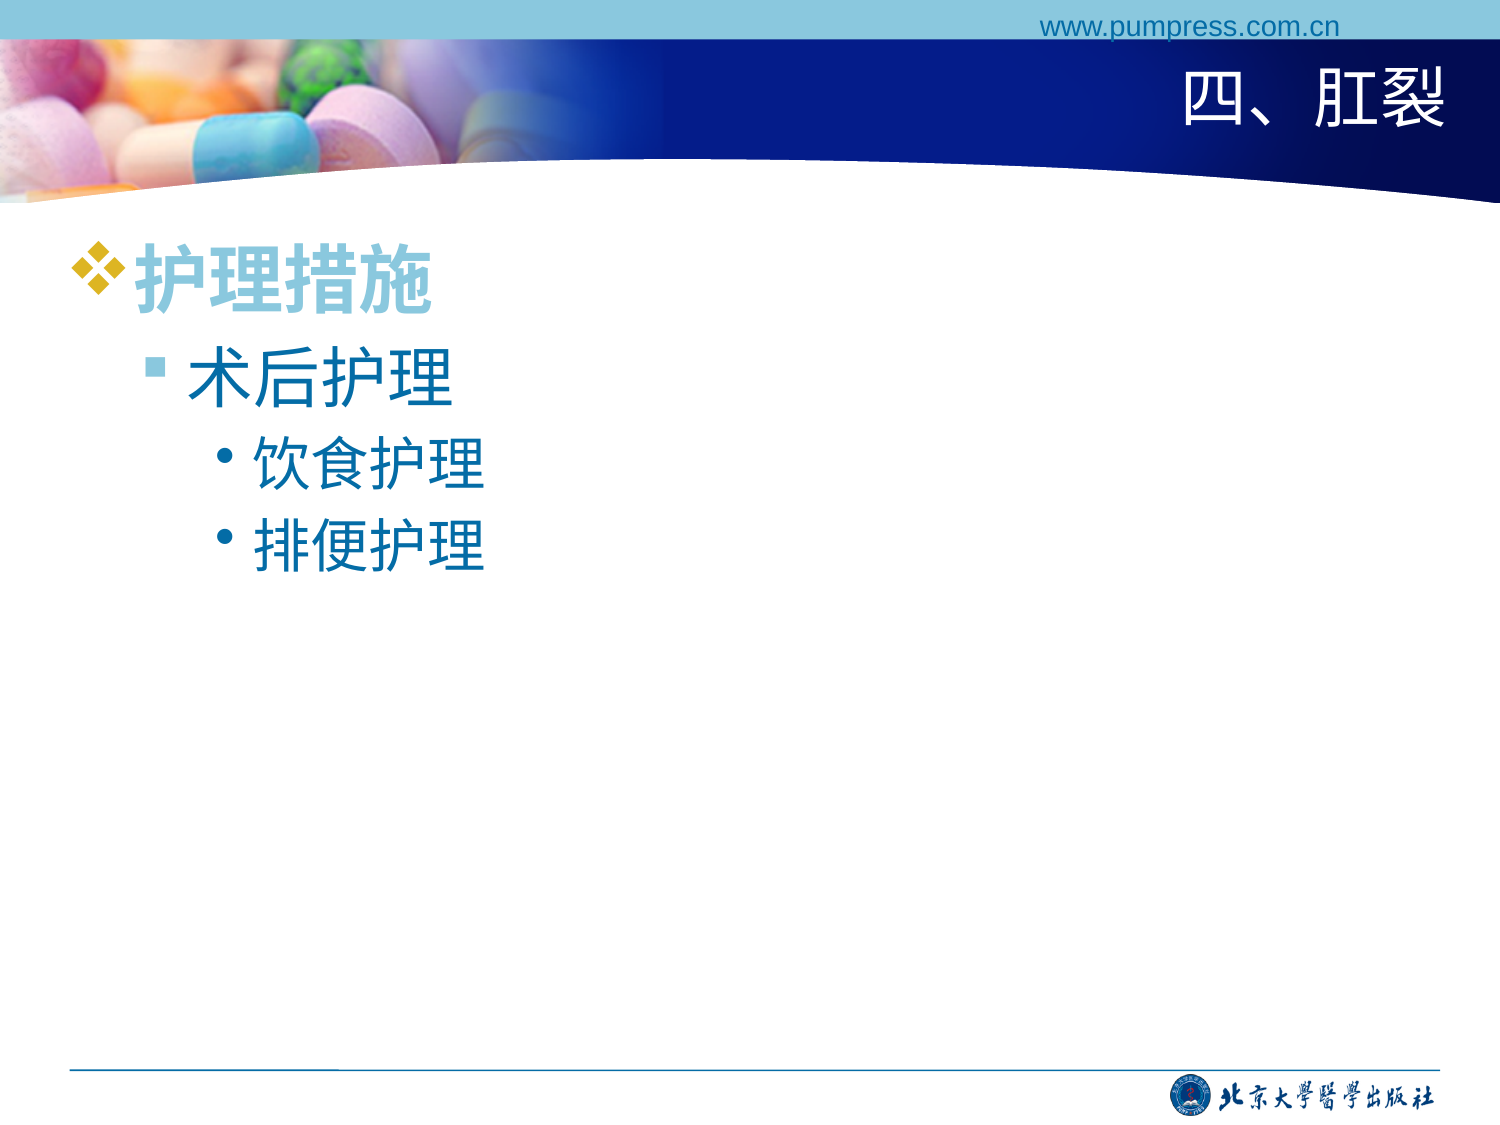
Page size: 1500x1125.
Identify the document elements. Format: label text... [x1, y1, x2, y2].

picture [1170, 1074, 1436, 1118]
picture [0, 40, 1500, 203]
list 护理措施 术后护理 饮食护理 排便护理 [49, 224, 1463, 1026]
slide_number www.pumpress.com.cn [1025, 0, 1463, 38]
title 四、肛裂 [137, 49, 1463, 143]
